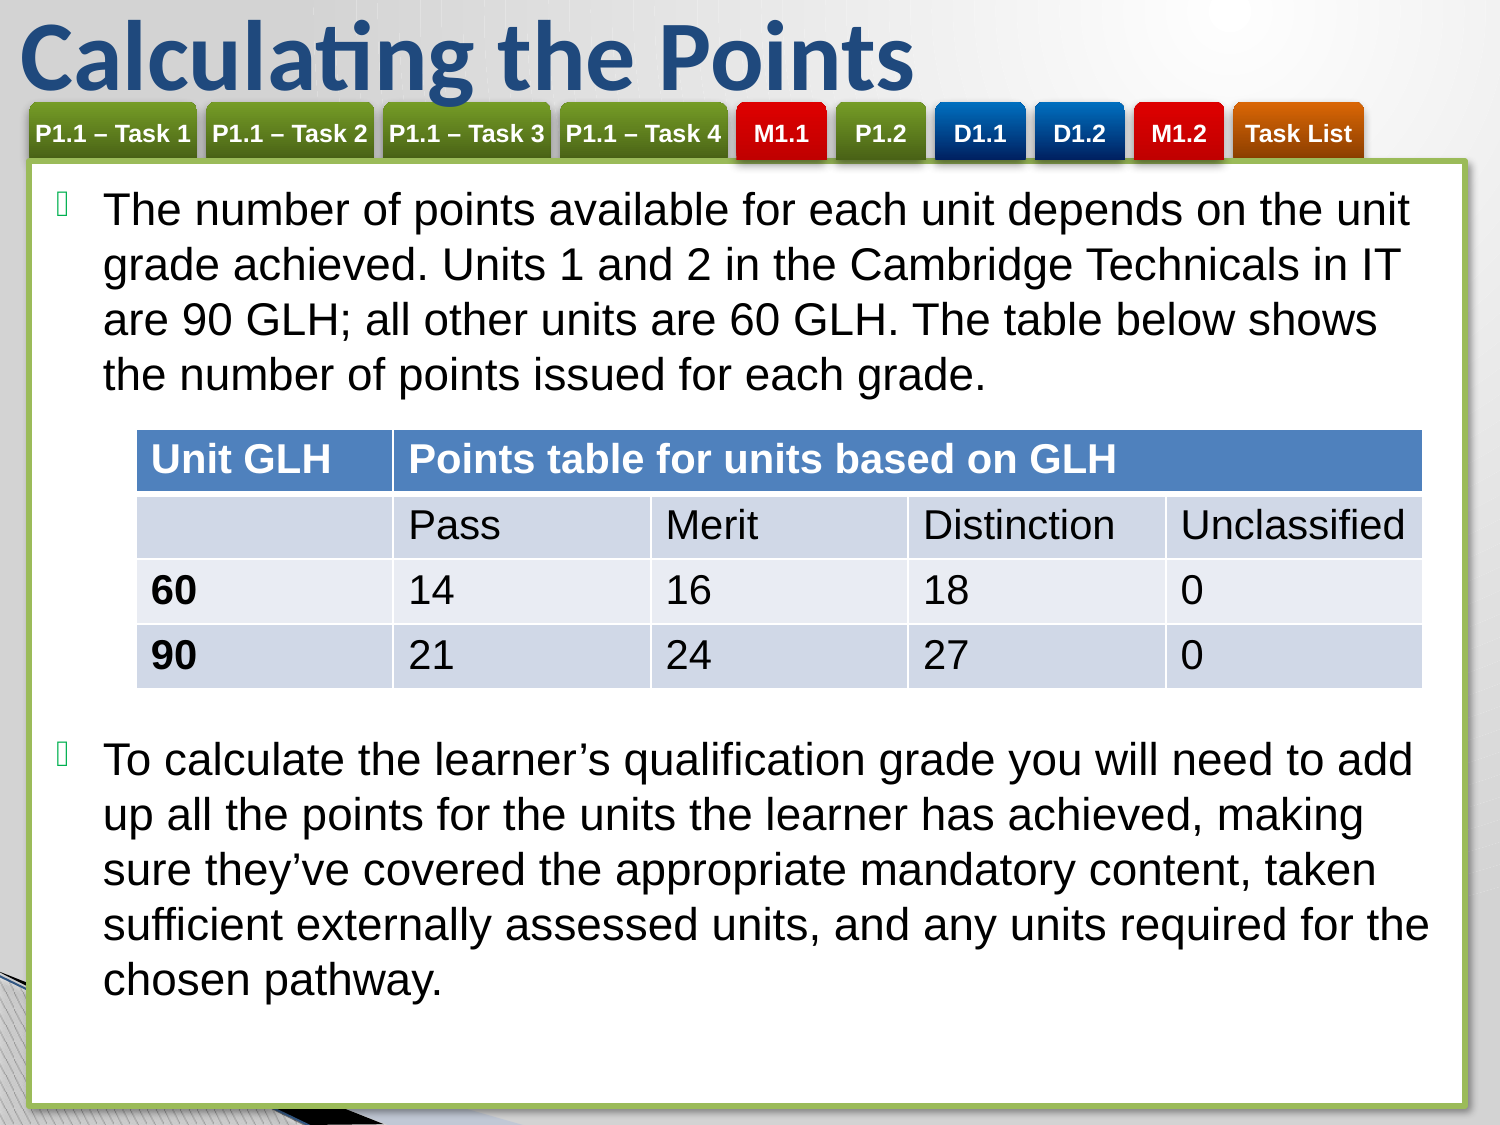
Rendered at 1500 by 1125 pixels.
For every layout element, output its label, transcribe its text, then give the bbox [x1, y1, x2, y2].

table_cell Merit [652, 497, 907, 558]
table_cell Unclassified [1167, 497, 1422, 558]
table_cell 24 [652, 625, 907, 688]
table_cell Pass [394, 497, 650, 558]
text_box e [551, 0, 603, 5]
table_cell 27 [909, 625, 1165, 688]
table_cell 21 [394, 625, 650, 688]
table_header Unit GLH [137, 430, 392, 491]
table_header Points table for units based on GLH [394, 430, 1422, 491]
picture [281, 1114, 303, 1125]
title Calculating the Points [5, 0, 1270, 102]
table_cell 90 [137, 625, 392, 688]
table_cell 18 [909, 560, 1165, 623]
table_cell [137, 497, 392, 558]
table_cell 16 [652, 560, 907, 623]
text_box The number of points available for each unit depends on the unit grade achieved. Units 1 and 2 in the Cambridge Technicals in IT are 90 GLH; all other units are 60 GLH. The table below shows the number of points issued for each grade. To calculate the learner’s qualification grade you will need to add up all the points for the units the learner has achieved, making sure they’ve covered the appropriate mandatory content, taken sufficient externally assessed units, and any units required for the chosen pathway. [41, 172, 1447, 1013]
table_cell 14 [394, 560, 650, 623]
table_cell Distinction [909, 497, 1165, 558]
table_cell 60 [137, 560, 392, 623]
table_cell 0 [1167, 560, 1422, 623]
table_cell 0 [1167, 625, 1422, 688]
